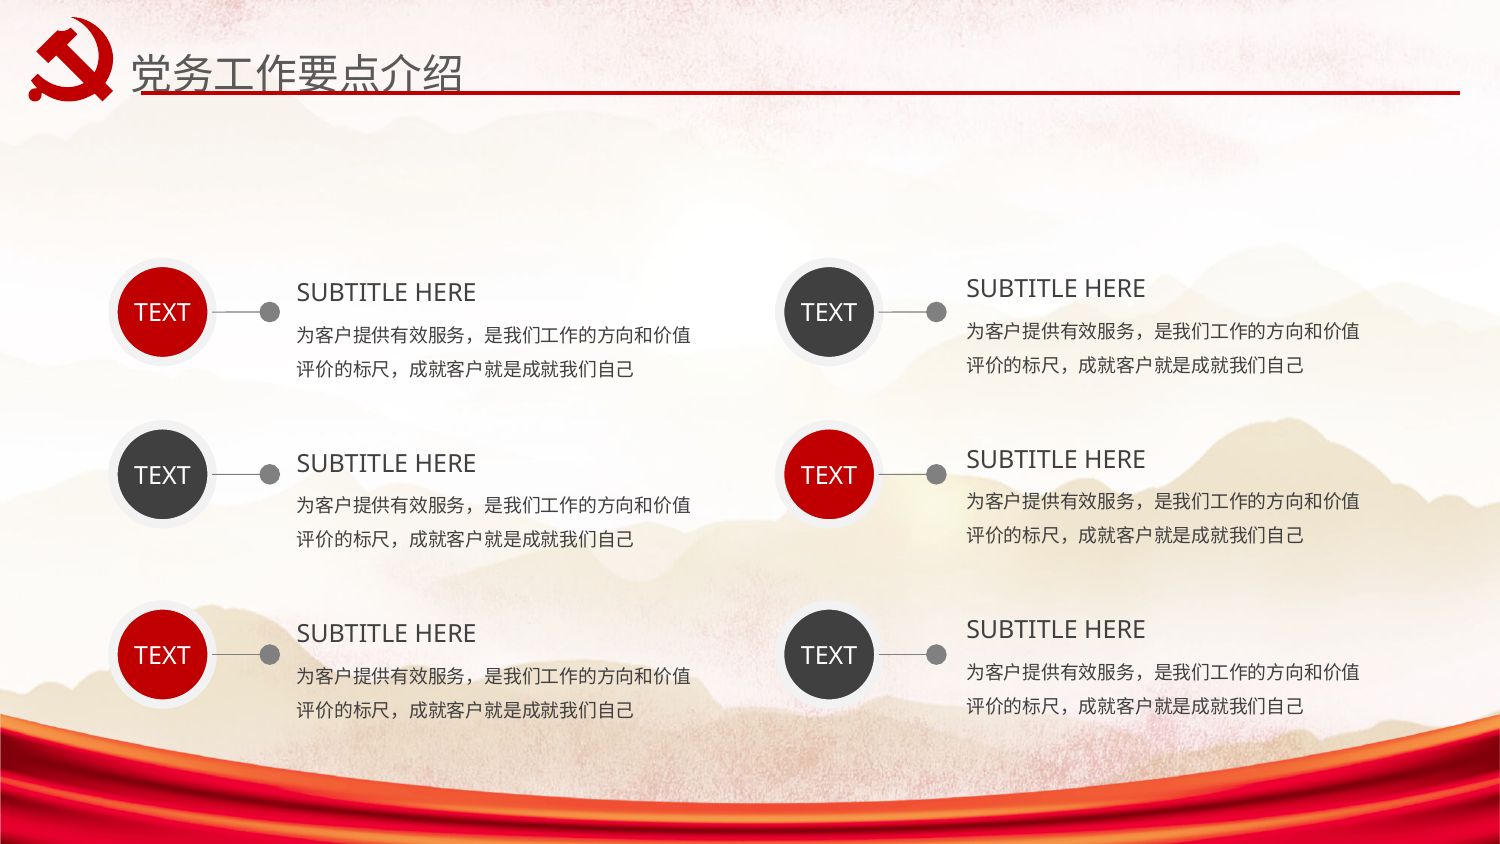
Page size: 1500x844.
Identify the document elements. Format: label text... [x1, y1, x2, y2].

text_box TEXT [778, 423, 880, 525]
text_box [951, 265, 1389, 385]
text_box TEXT [111, 261, 214, 363]
text_box TEXT [111, 423, 214, 525]
text_box TEXT [111, 603, 214, 706]
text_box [951, 435, 1389, 555]
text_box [281, 610, 719, 713]
title 党务工作要点介绍 [115, 47, 900, 105]
text_box TEXT [778, 603, 880, 706]
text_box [281, 269, 719, 388]
text_box TEXT [778, 261, 880, 363]
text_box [281, 439, 719, 559]
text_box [951, 606, 1389, 713]
text_box [28, 17, 114, 102]
picture [0, 0, 1500, 844]
